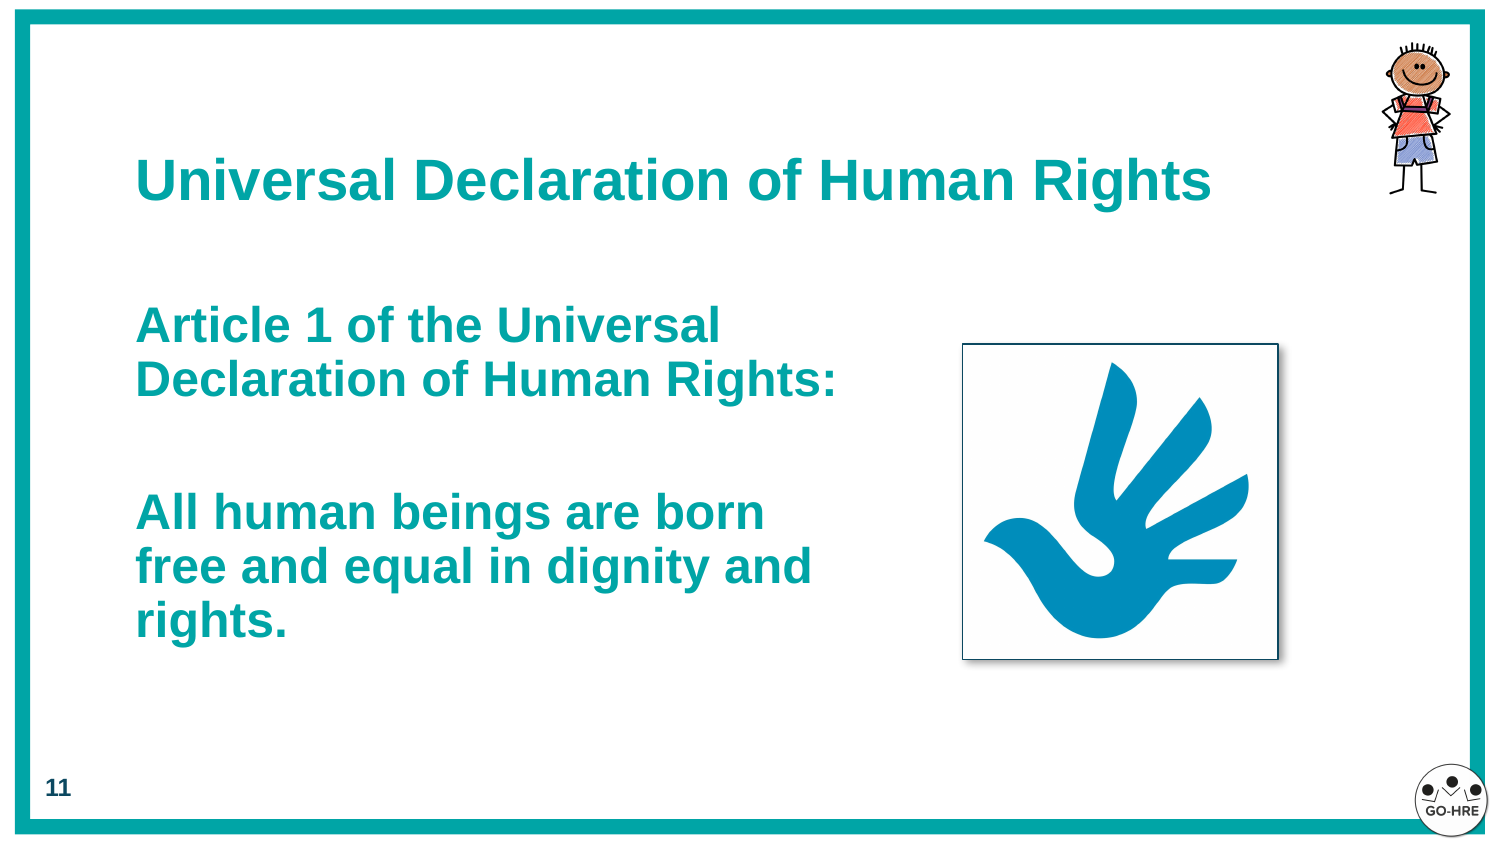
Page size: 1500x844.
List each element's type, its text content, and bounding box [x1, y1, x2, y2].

title Universal Declaration of Human Rights [120, 102, 1378, 253]
picture [1372, 25, 1458, 206]
list Article 1 of the Universal Declaration of Human Rights: All human beings are born free and equal in dignity and rights. [120, 205, 871, 742]
picture [1414, 763, 1490, 839]
slide_number 11 [30, 754, 121, 819]
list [962, 344, 1278, 659]
